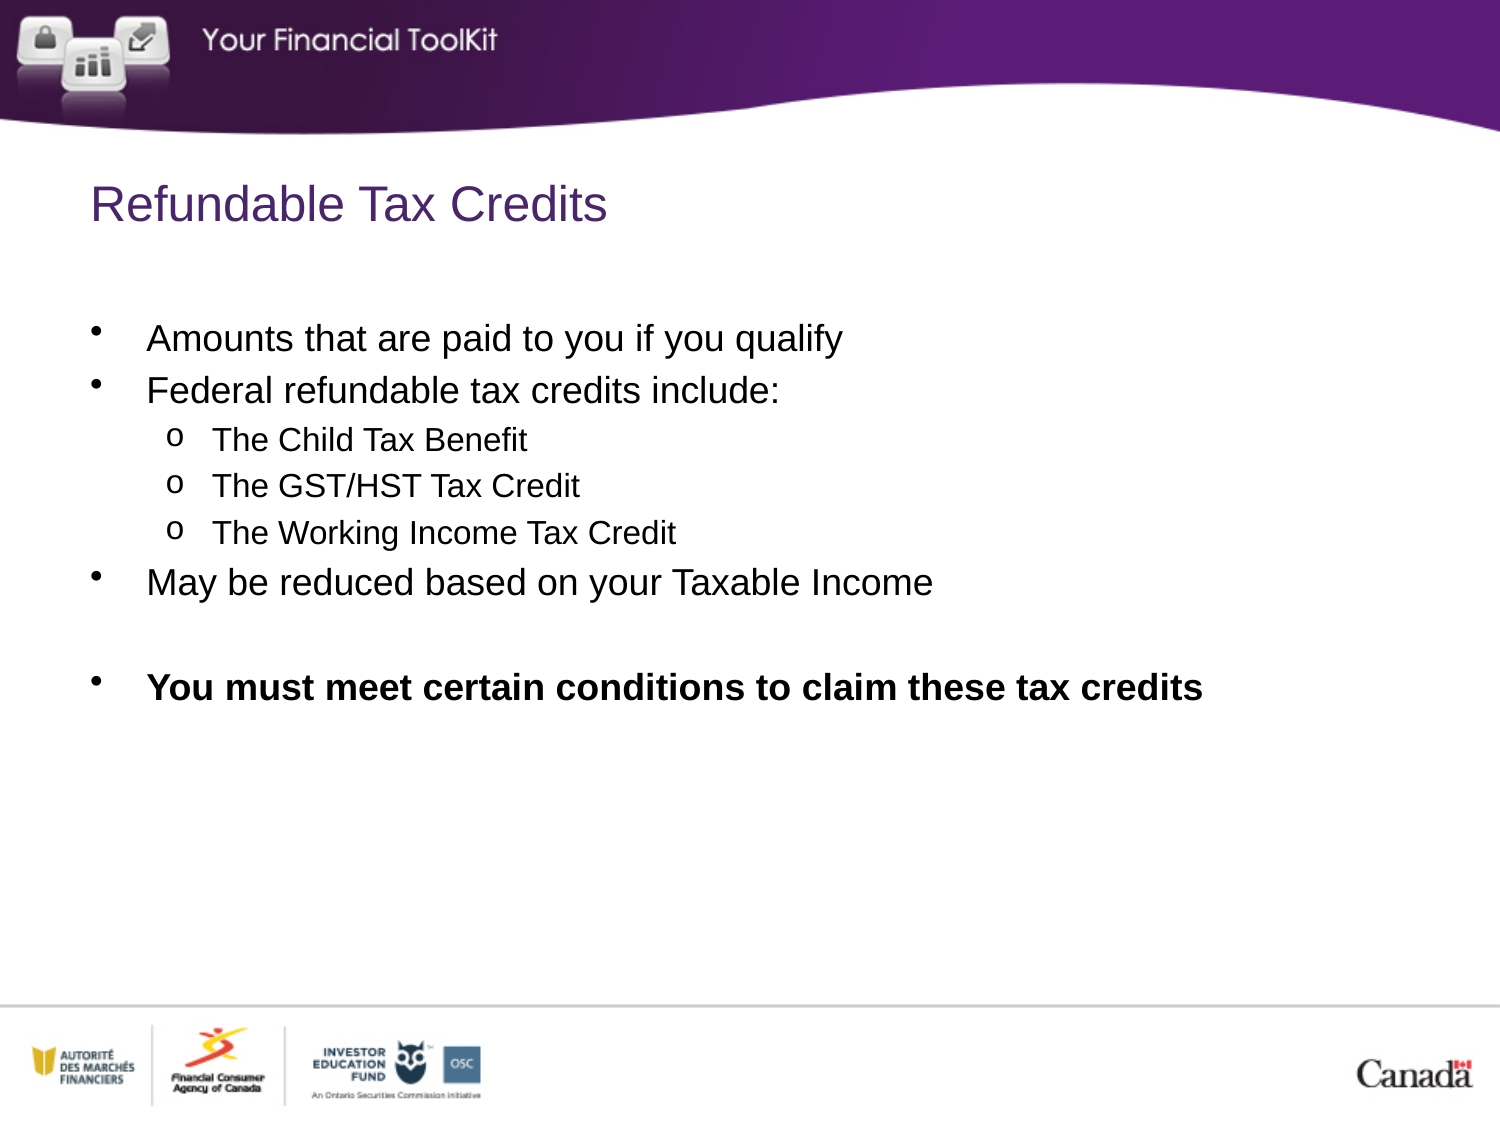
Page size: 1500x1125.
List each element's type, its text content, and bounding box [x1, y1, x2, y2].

title Refundable Tax Credits [75, 164, 1211, 305]
list Amounts that are paid to you if you qualify Federal refundable tax credits include: The Child Tax Benefit The GST/HST Tax Credit The Working Income Tax Credit May be reduced based on your Taxable Income You must meet certain conditions to claim these tax credits [75, 305, 1425, 968]
picture [0, 0, 1500, 1125]
